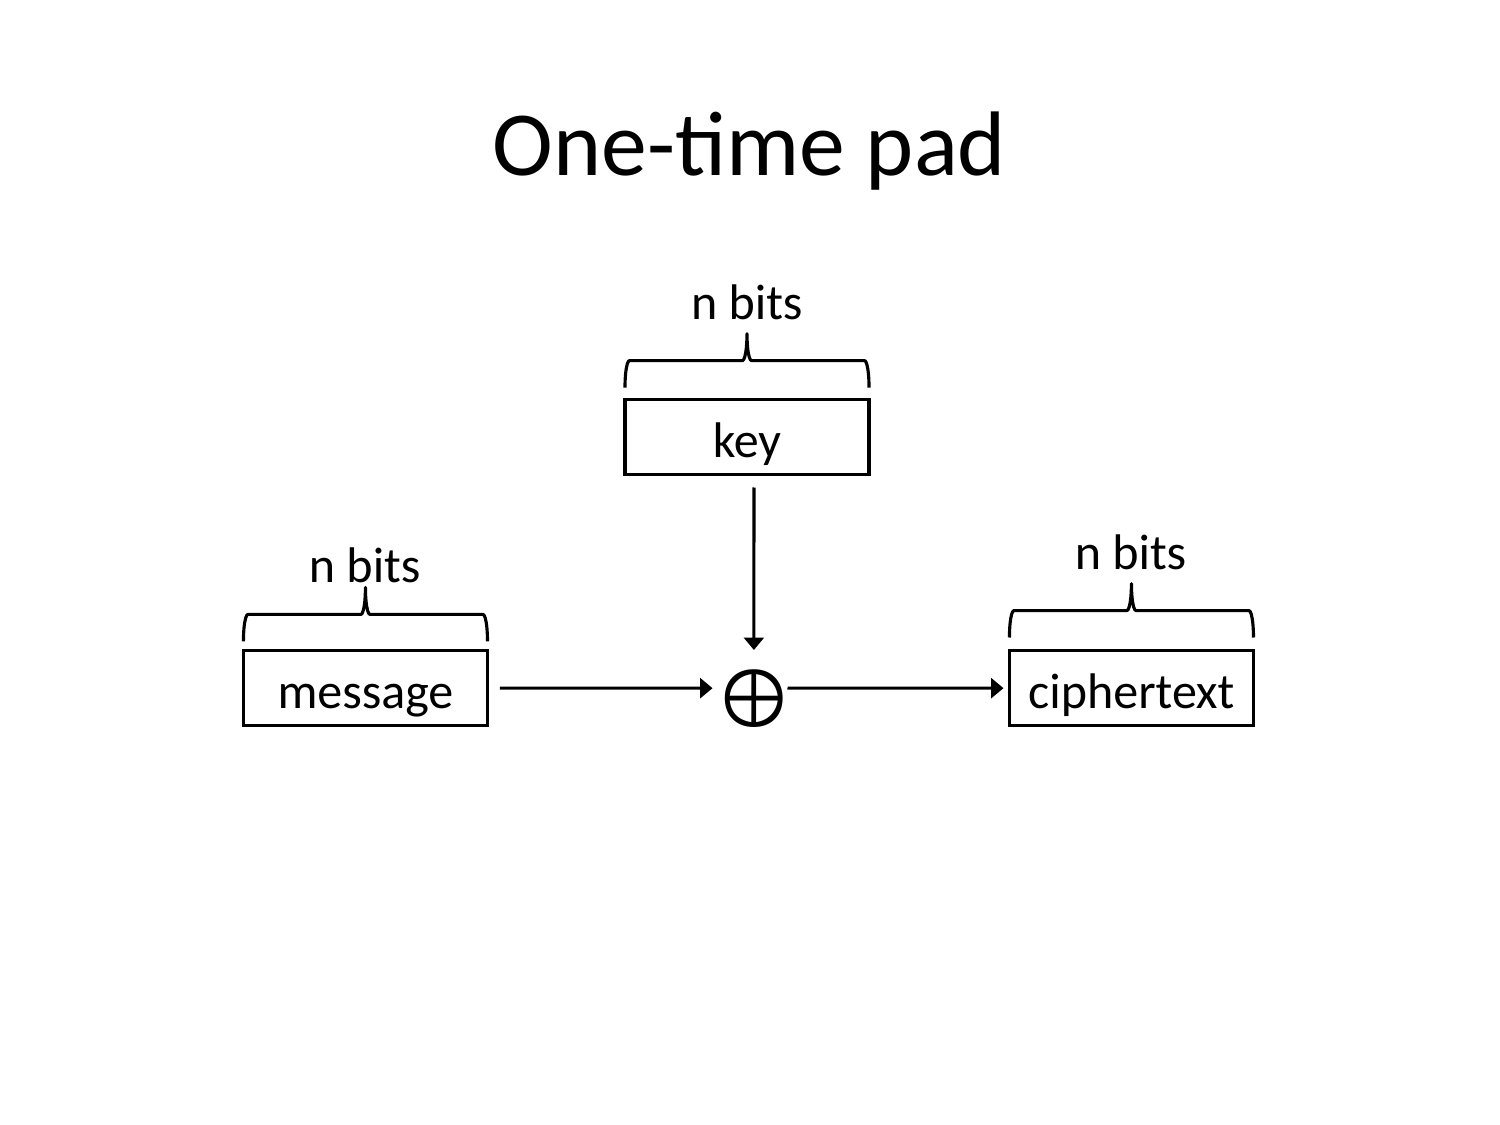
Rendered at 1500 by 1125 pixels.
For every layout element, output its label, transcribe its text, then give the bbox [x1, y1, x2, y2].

text_box [624, 332, 870, 388]
text_box  [699, 620, 809, 755]
text_box message [243, 650, 488, 726]
text_box [242, 586, 489, 642]
text_box n bits [1060, 512, 1202, 588]
text_box n bits [294, 524, 436, 600]
text_box ciphertext [1009, 650, 1254, 726]
text_box key [624, 399, 869, 475]
text_box [809, 677, 1004, 699]
text_box [1008, 582, 1255, 638]
text_box n bits [676, 261, 818, 337]
title One-time pad [75, 45, 1425, 233]
